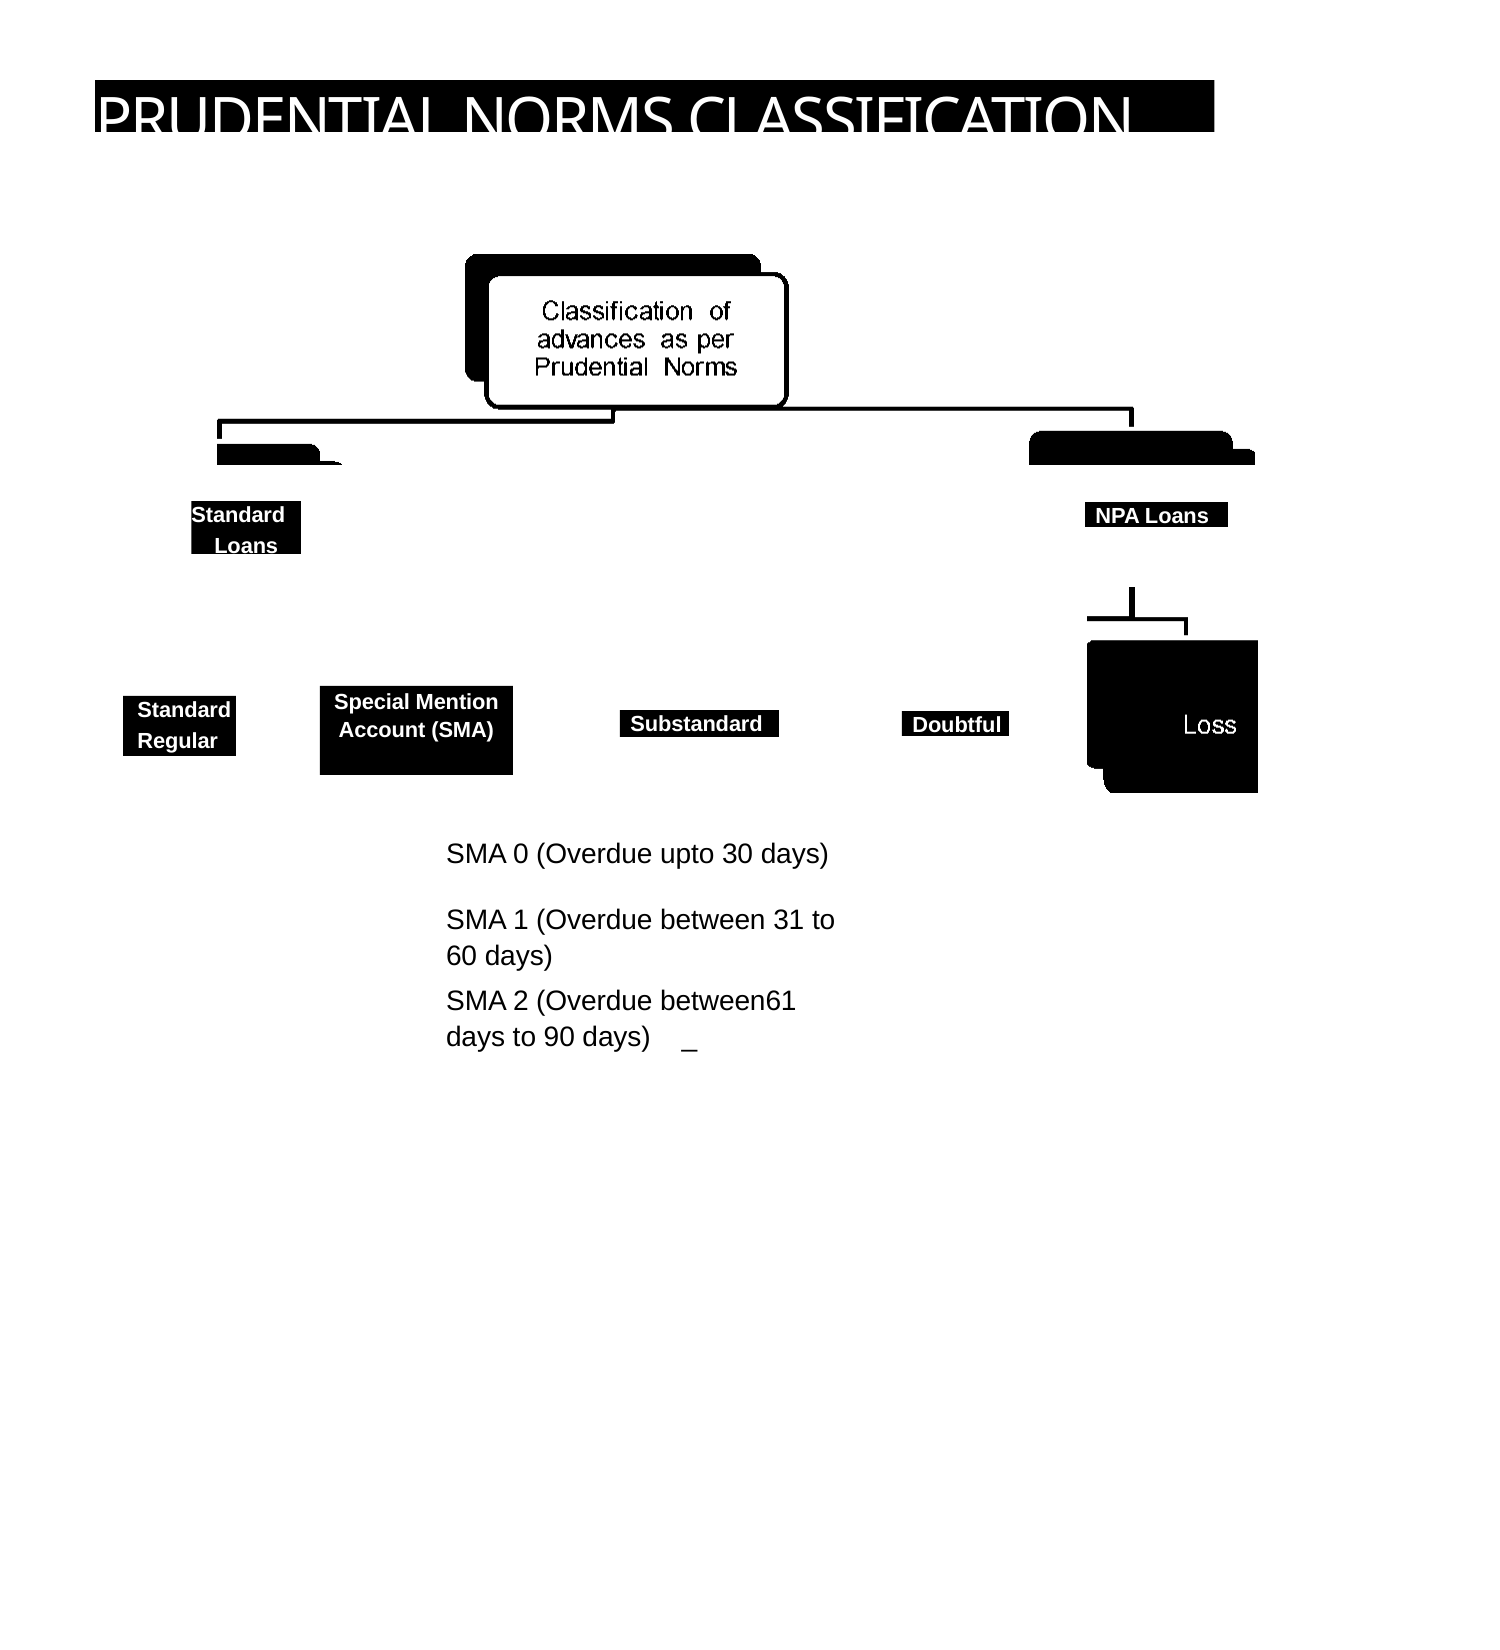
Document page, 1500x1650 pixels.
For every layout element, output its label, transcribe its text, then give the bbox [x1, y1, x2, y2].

text_box Special Mention Account (SMA) [319, 685, 513, 775]
text_box PRUDENTIAL NORMS CLASSIFICATION [95, 80, 1215, 132]
text_box Substandard [619, 710, 779, 737]
picture [217, 254, 1256, 465]
picture [1086, 587, 1259, 794]
text_box SMA 0 (Overdue upto 30 days) SMA 1 (Overdue between 31 to 60 days) SMA 2 (Overdue between61 days to 90 days) _ [443, 834, 851, 1064]
text_box Standard Regular [123, 695, 236, 756]
text_box Doubtful [901, 711, 1009, 736]
text_box NPA Loans [1085, 502, 1228, 527]
text_box Standard Loans [191, 501, 301, 554]
